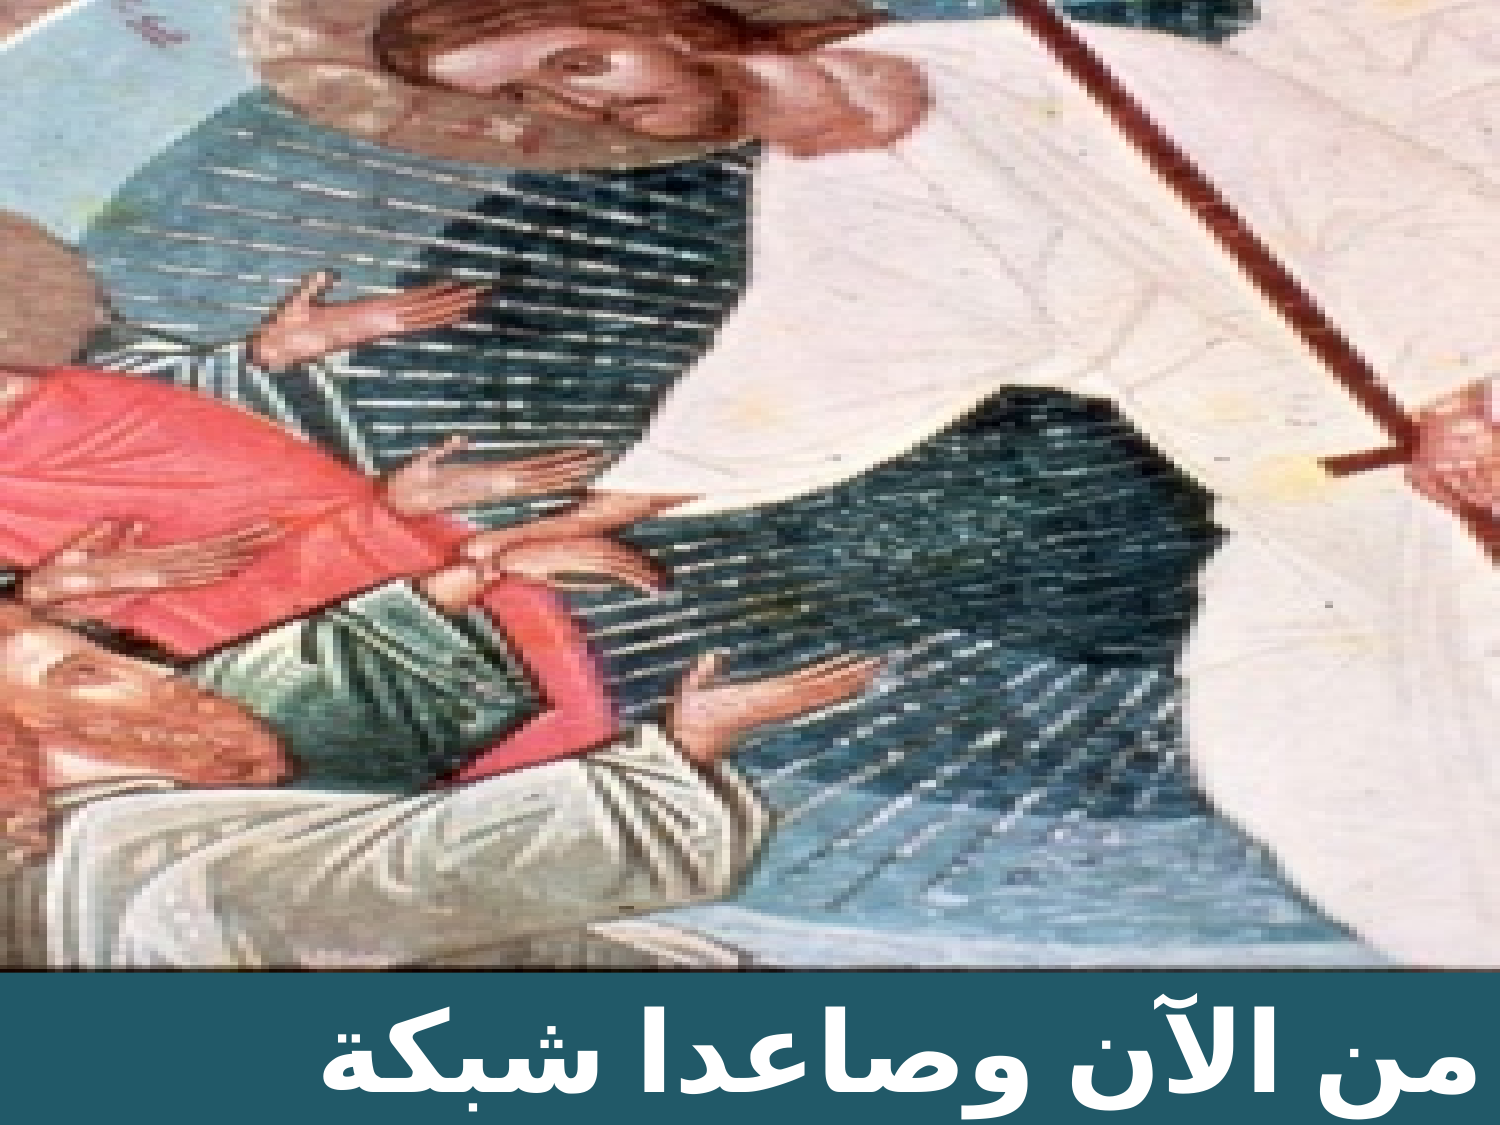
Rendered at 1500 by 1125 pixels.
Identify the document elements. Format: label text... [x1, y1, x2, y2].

text_box من الآن وصاعدا شبكة الصياد انقطعت [0, 979, 1500, 1125]
picture [0, 0, 1500, 973]
